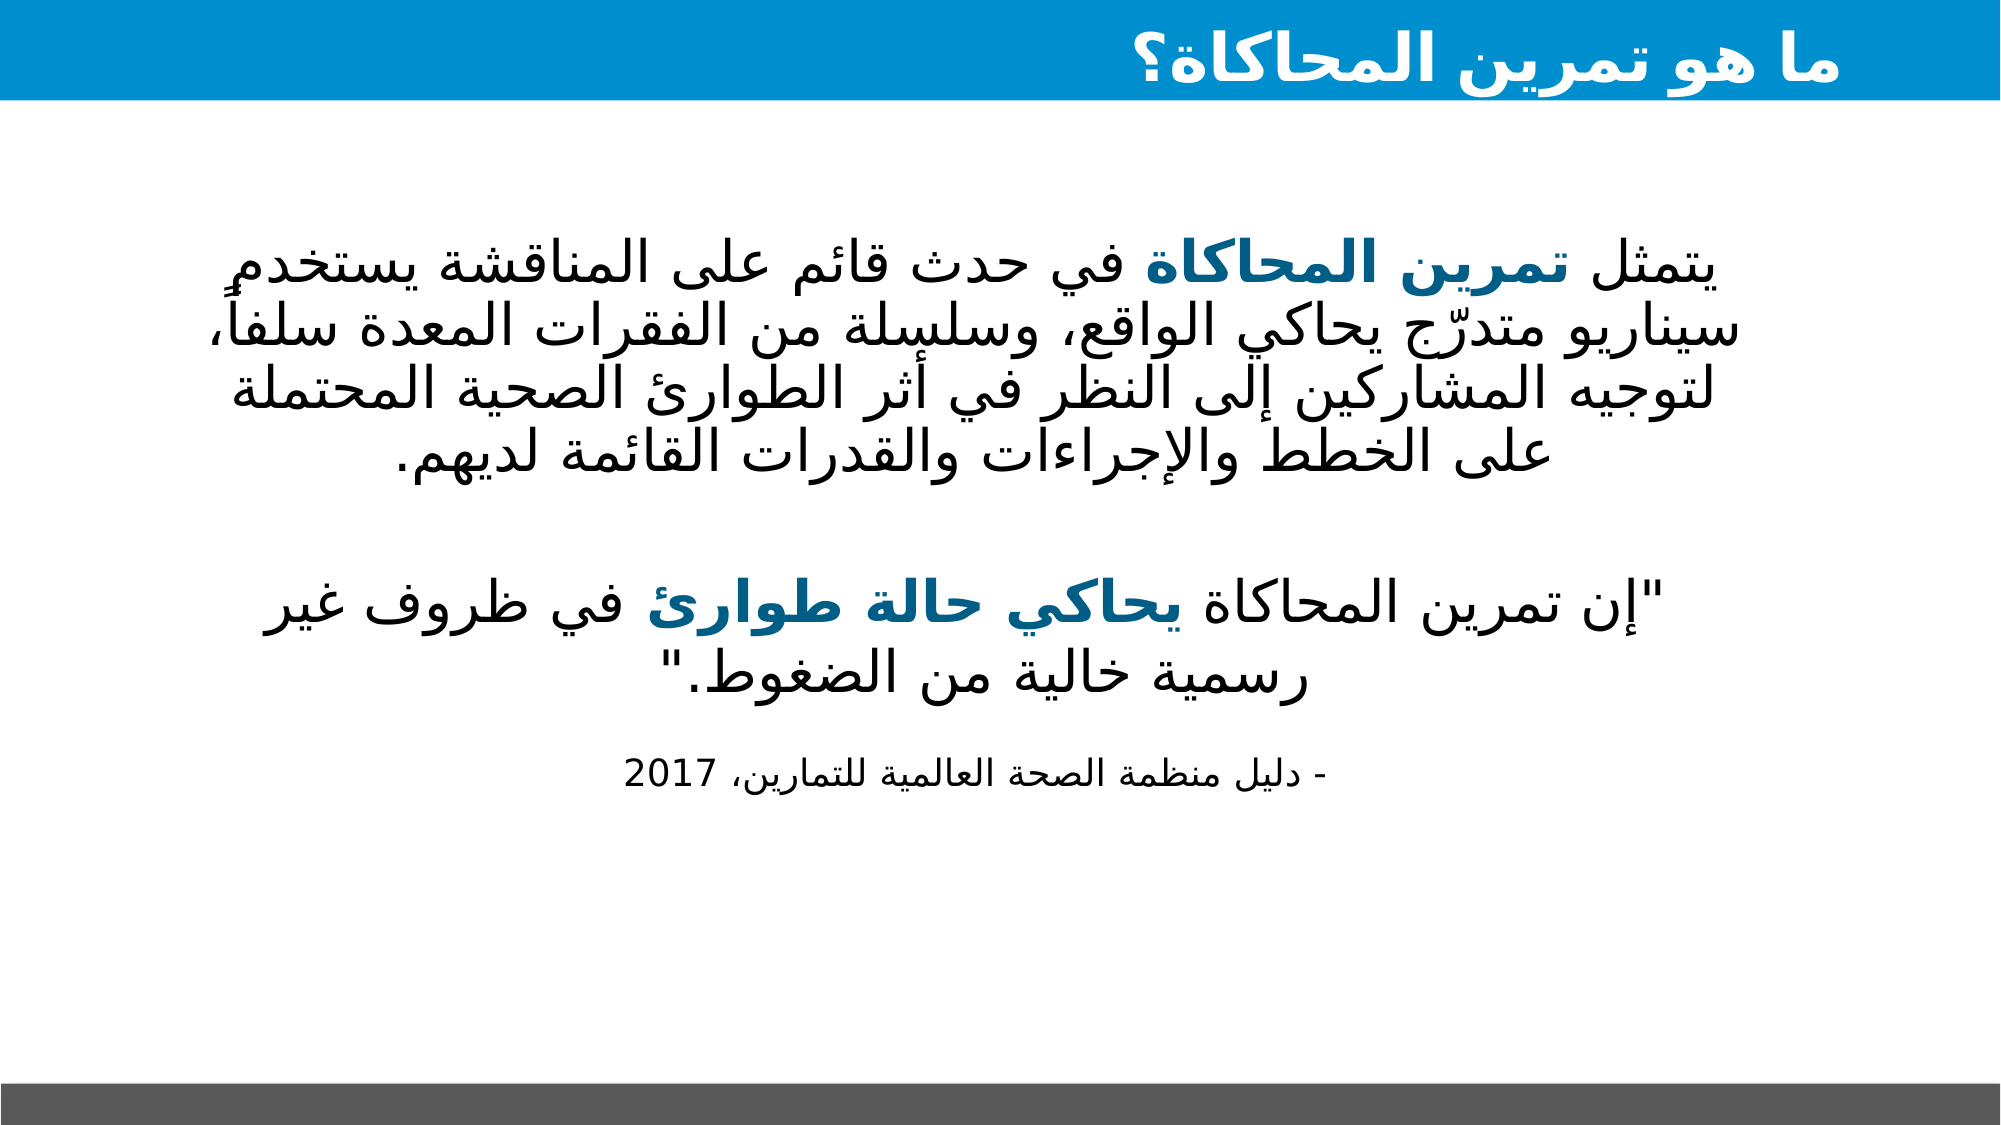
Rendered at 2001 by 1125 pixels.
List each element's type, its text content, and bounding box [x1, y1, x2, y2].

text_box يتمثل تمرين المحاكاة في حدث قائم على المناقشة يستخدم سيناريو متدرّج يحاكي الواقع، وسلسلة من الفقرات المعدة سلفاً، لتوجيه المشاركين إلى النظر في أثر الطوارئ الصحية المحتملة على الخطط والإجراءات والقدرات القائمة لديهم. "إن تمرين المحاكاة يحاكي حالة طوارئ في ظروف غير رسمية خالية من الضغوط." - دليل منظمة الصحة العالمية للتمارين، 2017 [174, 224, 1775, 802]
title ما هو تمرين المحاكاة؟ [0, 13, 1847, 203]
picture [0, 1077, 2000, 1125]
